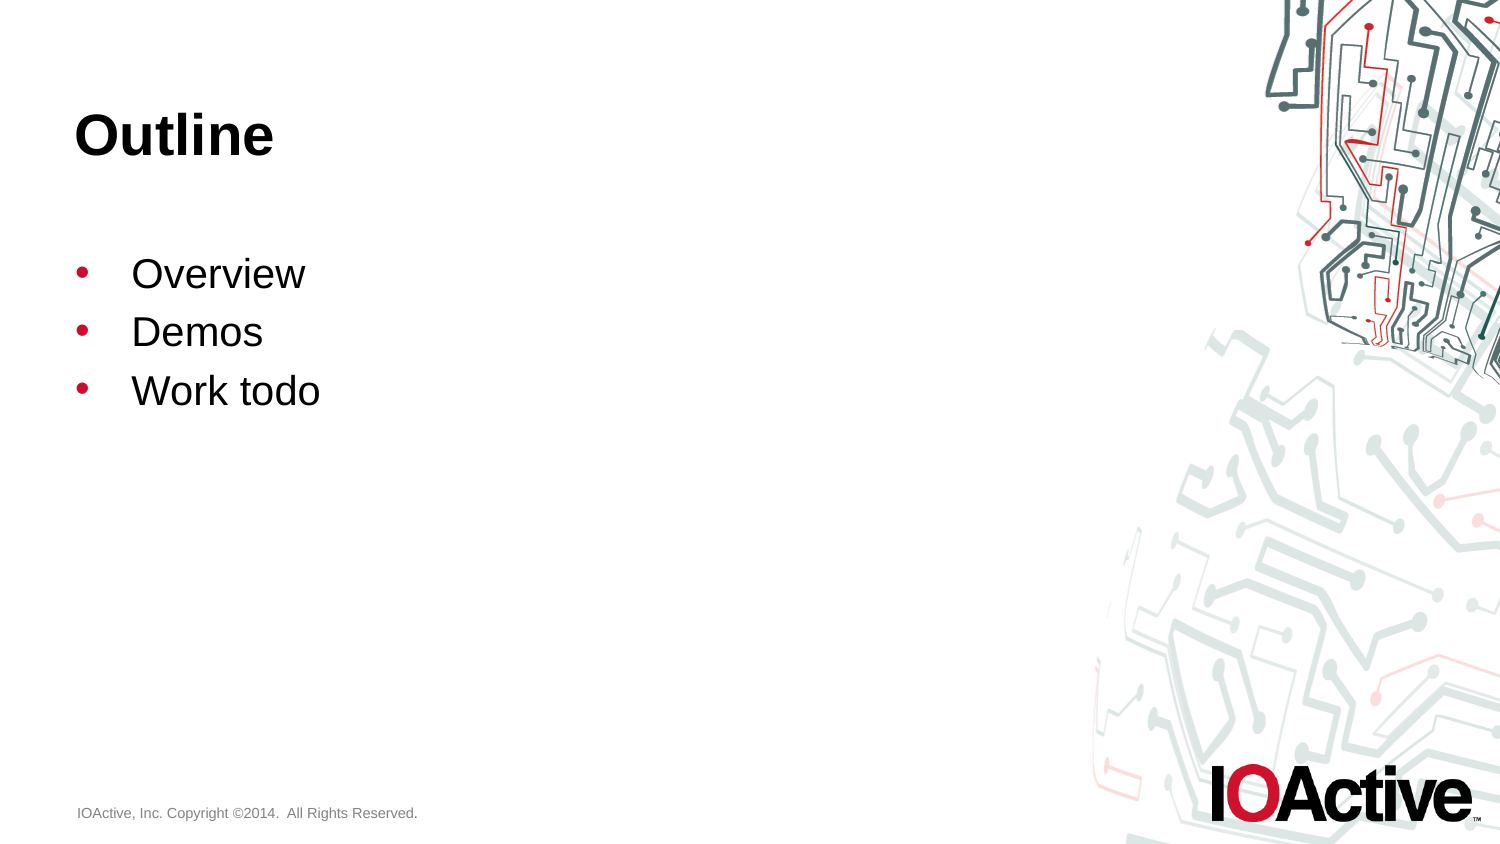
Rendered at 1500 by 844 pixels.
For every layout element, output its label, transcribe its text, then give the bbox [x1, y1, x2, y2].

title Outline [74, 96, 1213, 238]
picture [0, 0, 1500, 844]
list Overview Demos Work todo [75, 246, 1155, 669]
